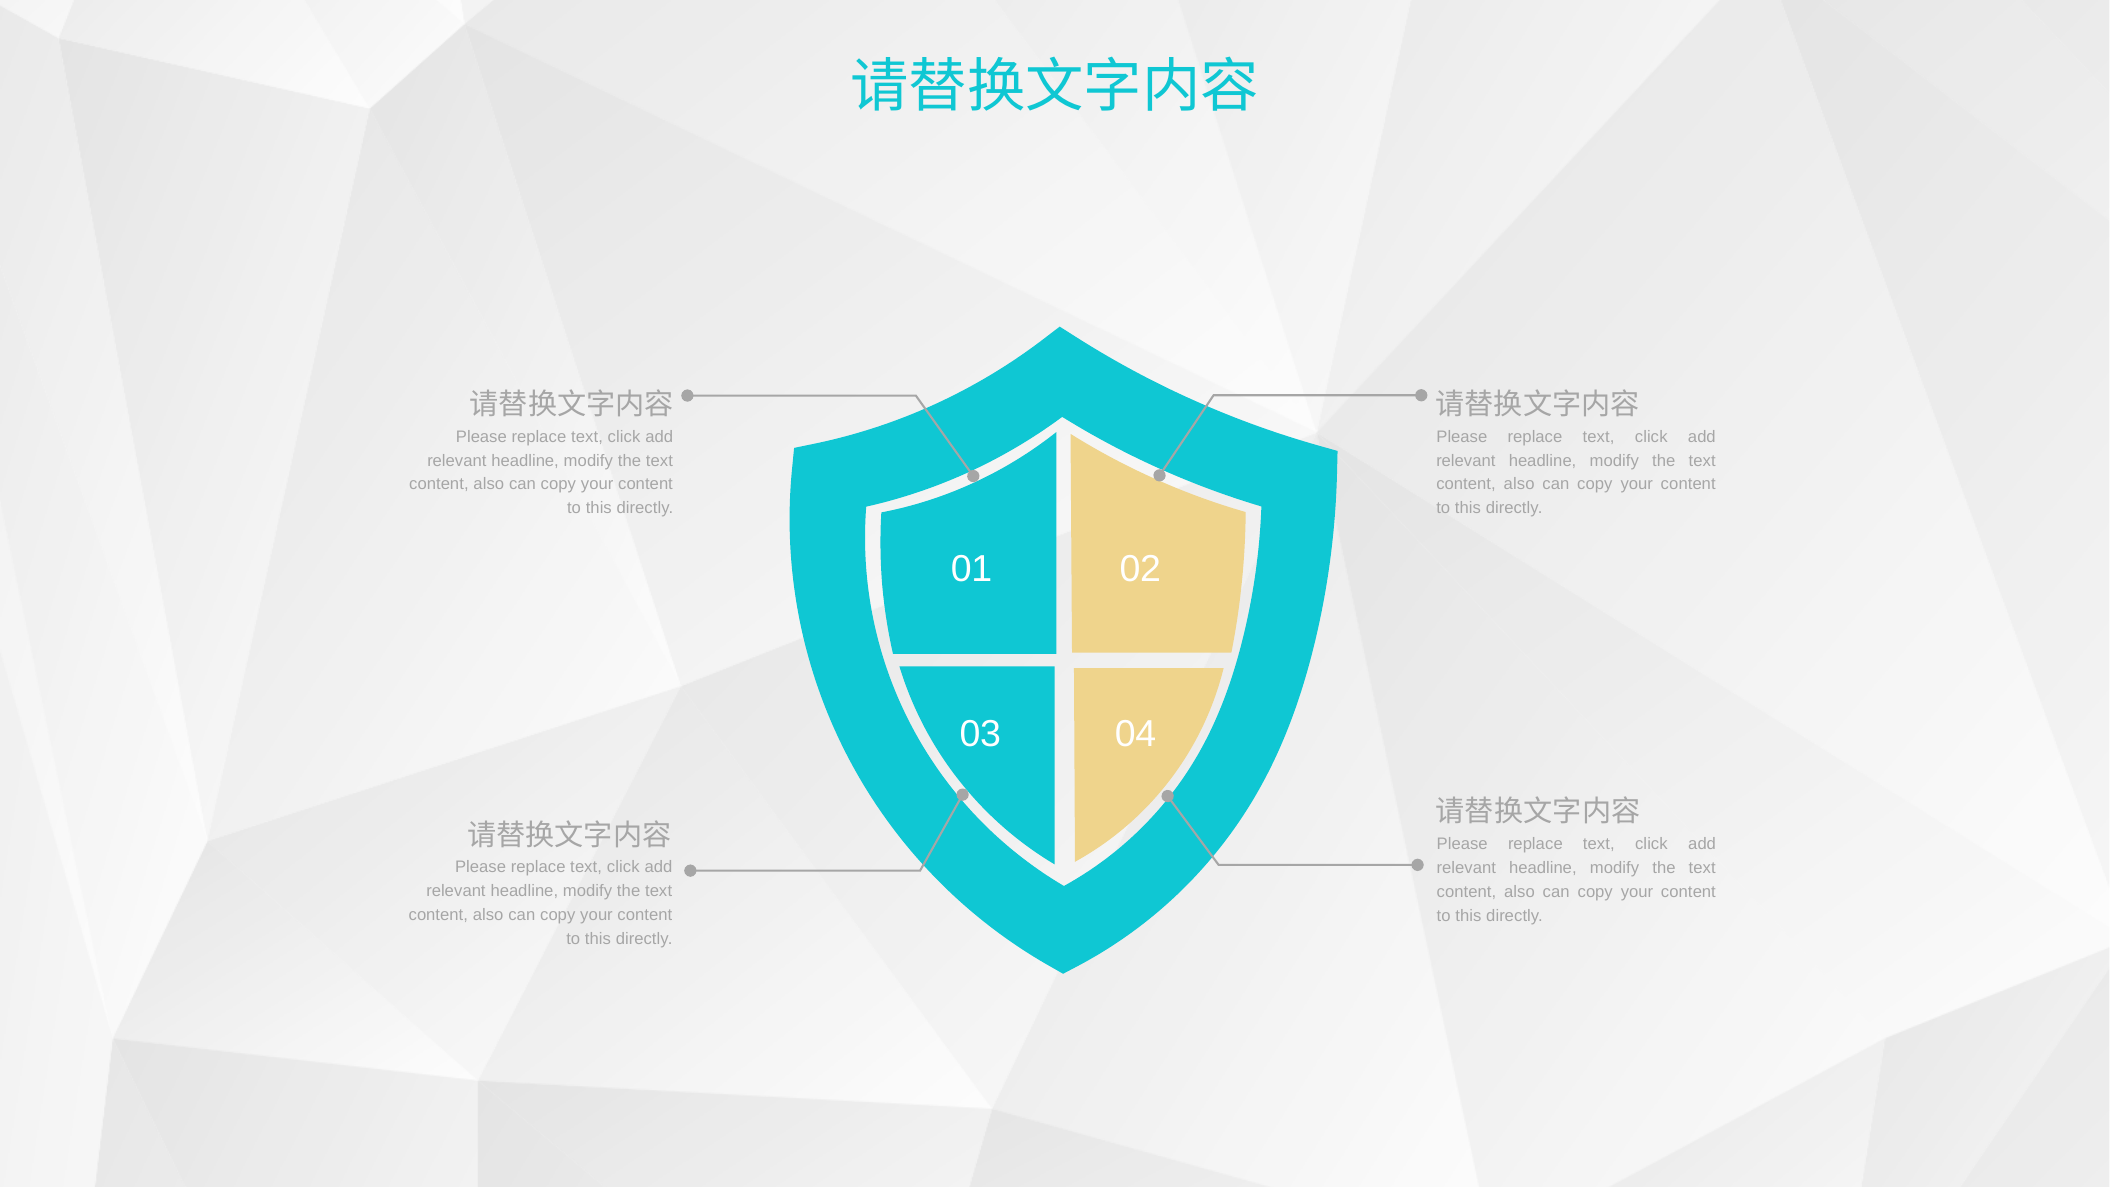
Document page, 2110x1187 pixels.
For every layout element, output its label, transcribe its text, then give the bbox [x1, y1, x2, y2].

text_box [404, 794, 963, 947]
text_box 请替换文字内容 [795, 26, 1314, 125]
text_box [814, 357, 1313, 946]
picture [0, 0, 2110, 1187]
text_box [1159, 379, 1717, 517]
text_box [1167, 787, 1717, 924]
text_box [404, 379, 974, 517]
